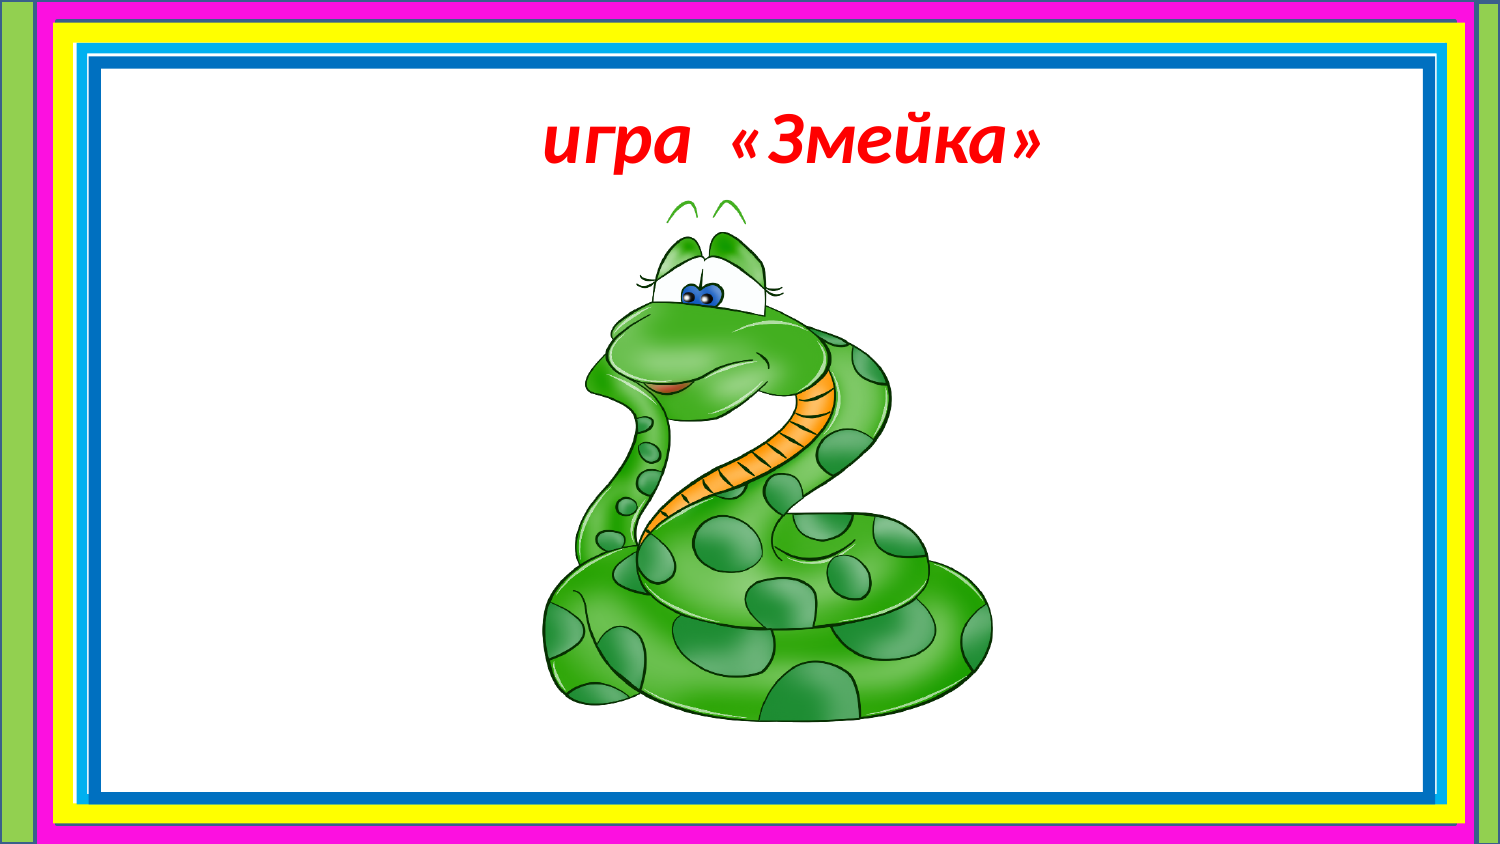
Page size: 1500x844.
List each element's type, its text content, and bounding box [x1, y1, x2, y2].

picture [418, 185, 1081, 753]
text_box игра «Змейка» [528, 81, 1065, 184]
